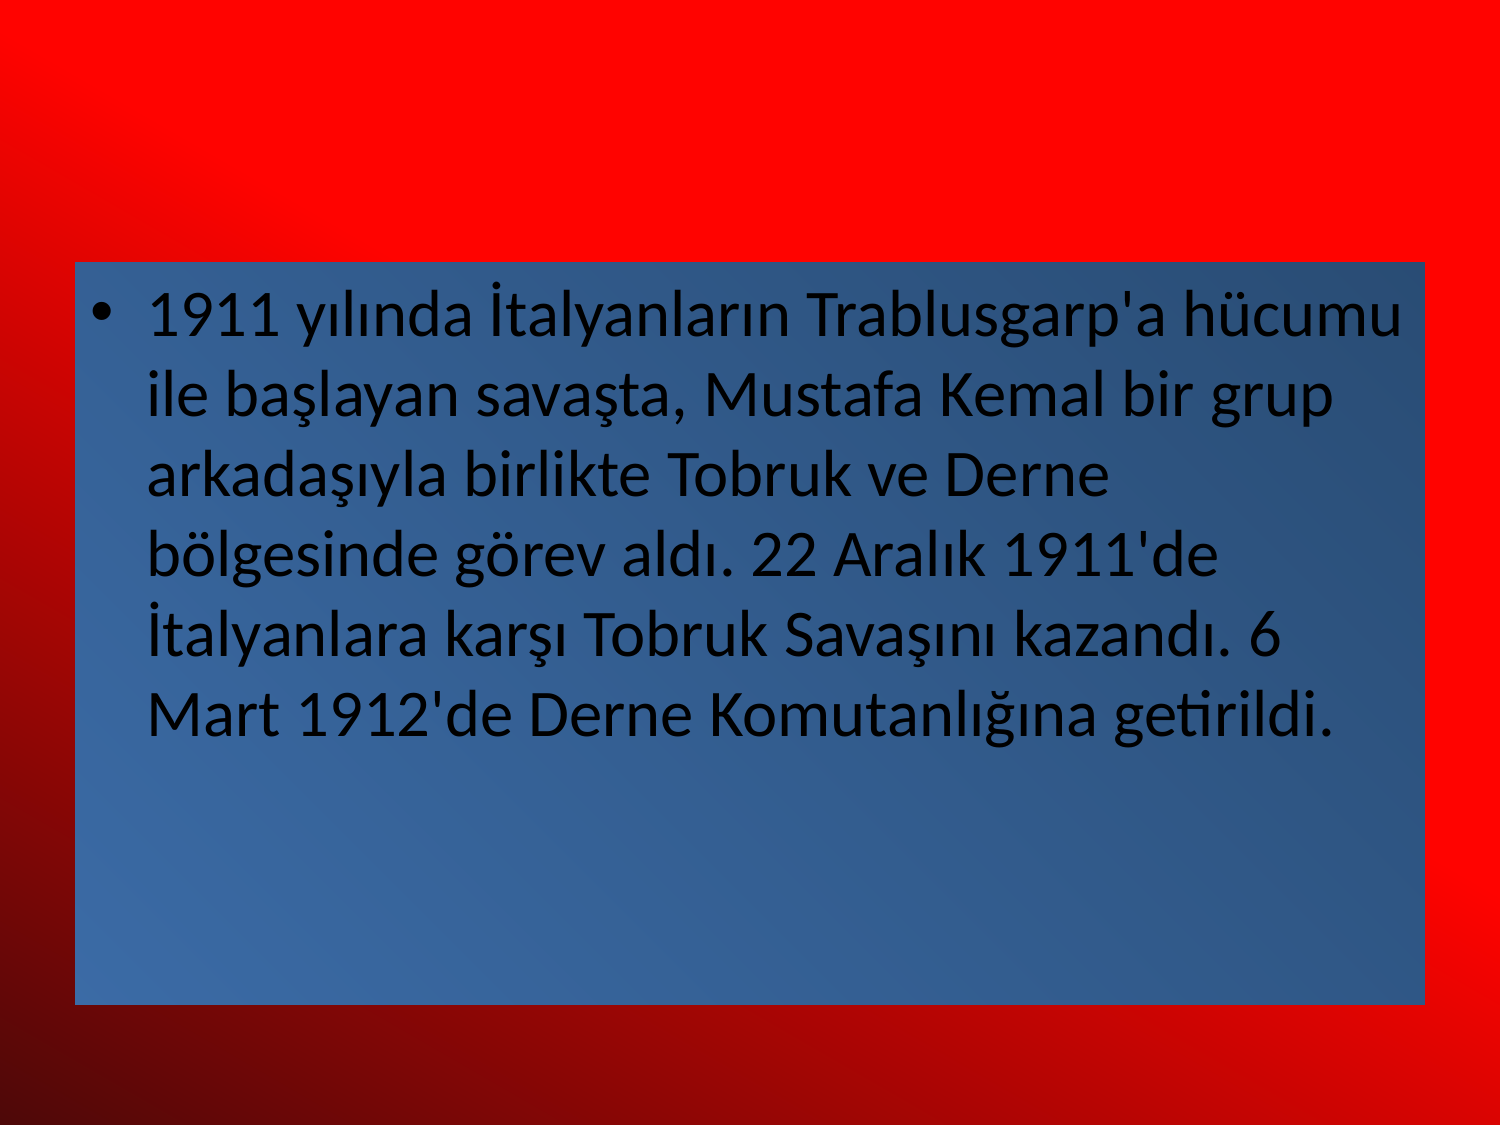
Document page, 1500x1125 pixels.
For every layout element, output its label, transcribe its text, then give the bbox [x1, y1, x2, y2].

list 1911 yılında İtalyanların Trablusgarp'a hücumu ile başlayan savaşta, Mustafa Kemal bir grup arkadaşıyla birlikte Tobruk ve Derne bölgesinde görev aldı. 22 Aralık 1911'de İtalyanlara karşı Tobruk Savaşını kazandı. 6 Mart 1912'de Derne Komutanlığına getirildi. [75, 262, 1425, 1005]
